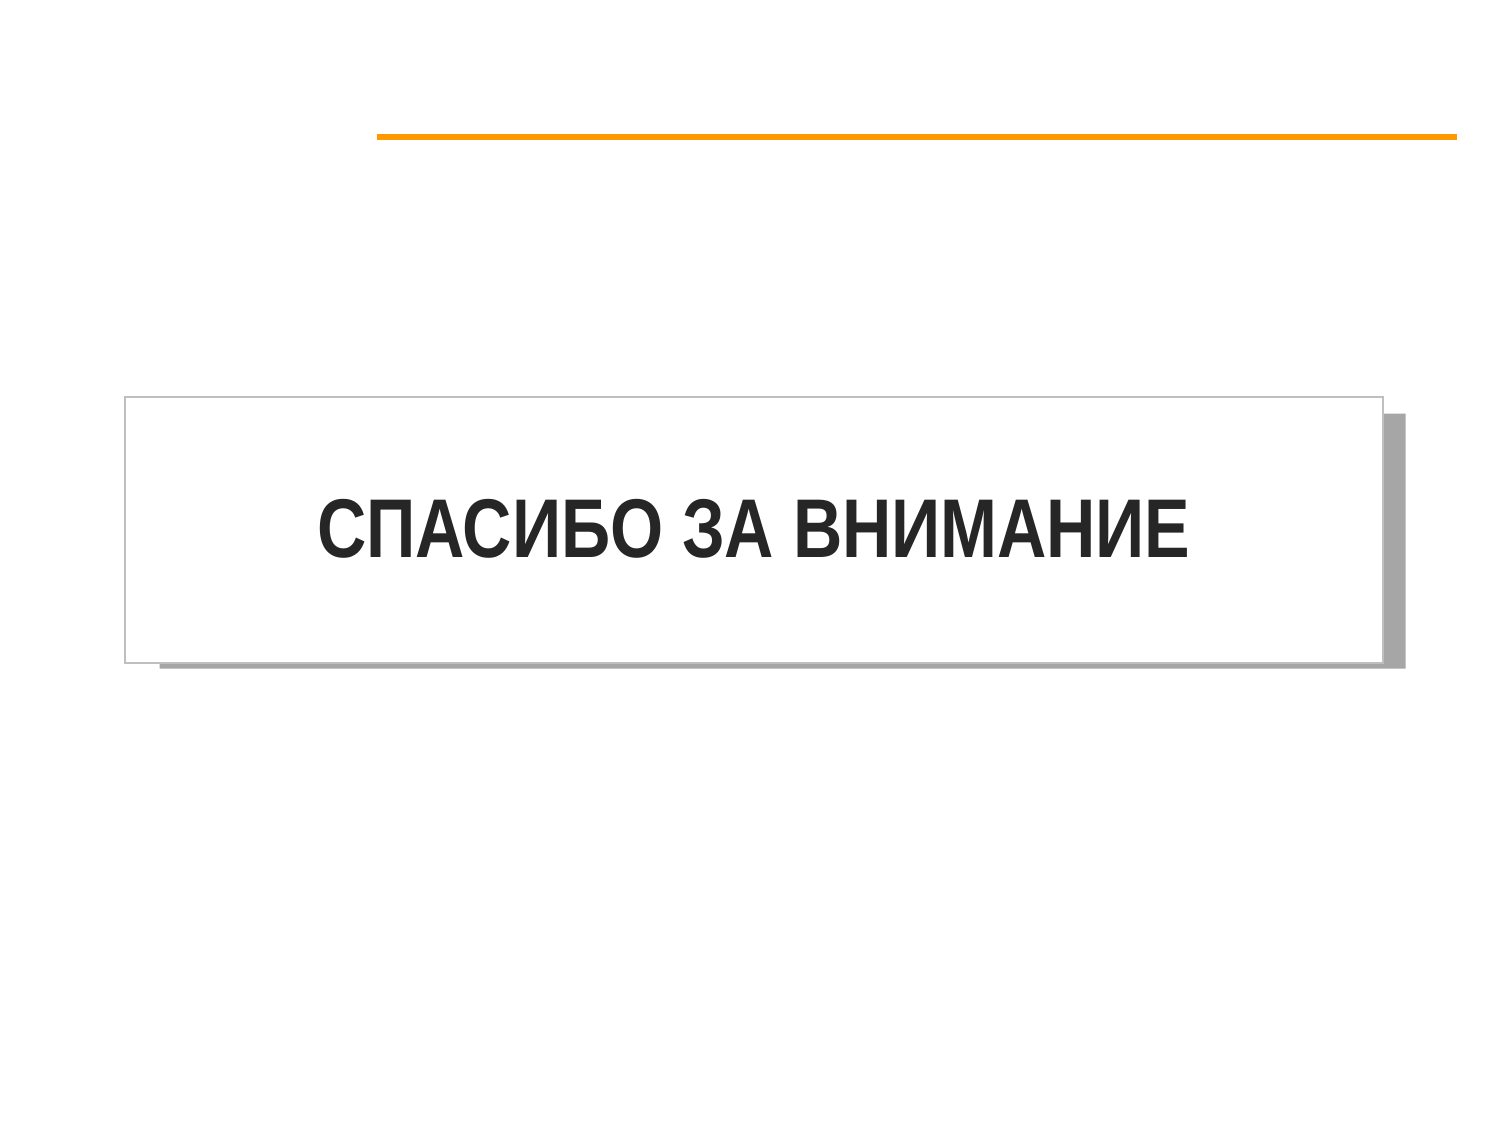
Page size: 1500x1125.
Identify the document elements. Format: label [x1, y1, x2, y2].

text_box [124, 396, 1406, 670]
